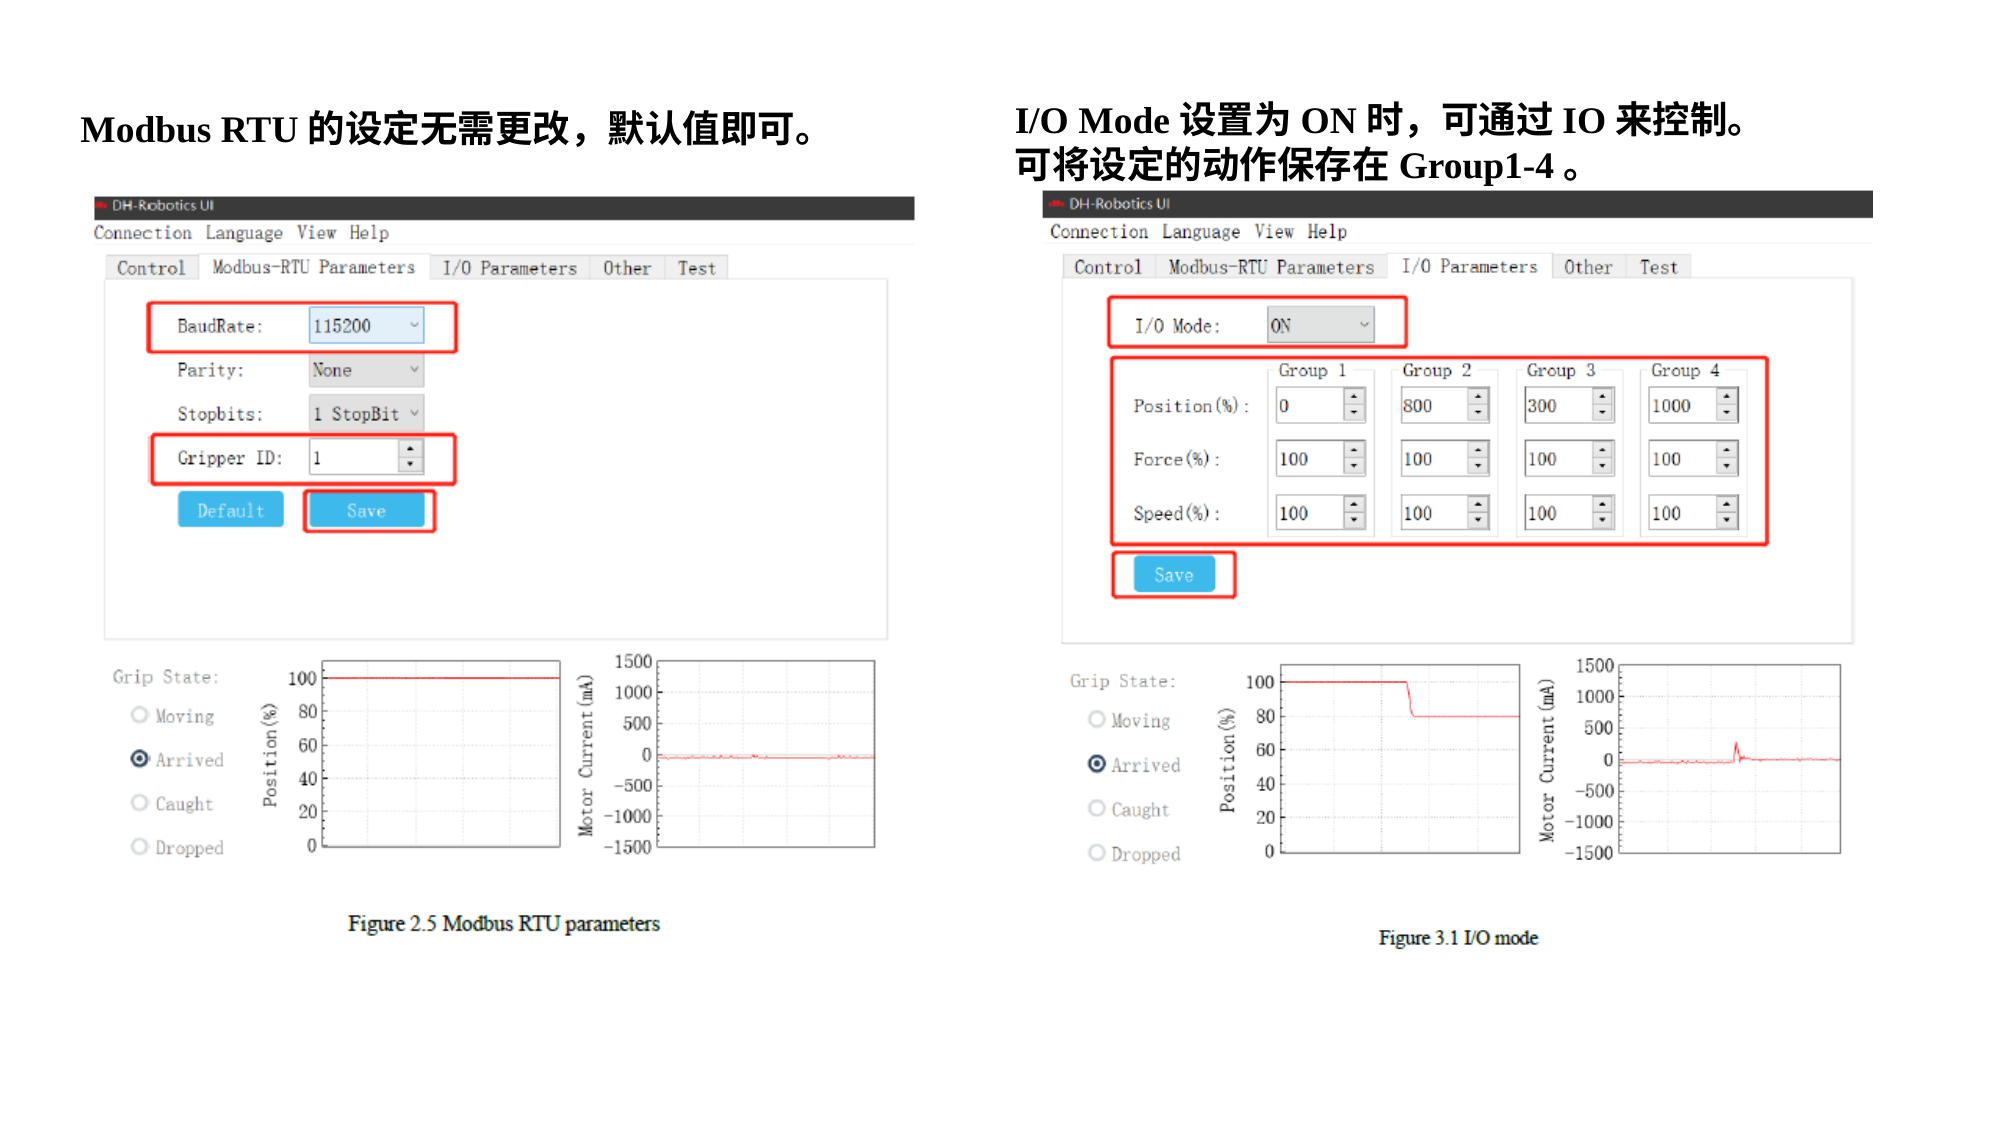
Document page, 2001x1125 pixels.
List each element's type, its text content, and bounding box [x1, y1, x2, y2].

text_box I/O Mode设置为ON时，可通过IO来控制。 可将设定的动作保存在Group1-4。 [999, 89, 1868, 194]
picture [65, 175, 932, 950]
text_box Modbus RTU的设定无需更改，默认值即可。 [65, 98, 828, 158]
picture [1030, 175, 1873, 965]
